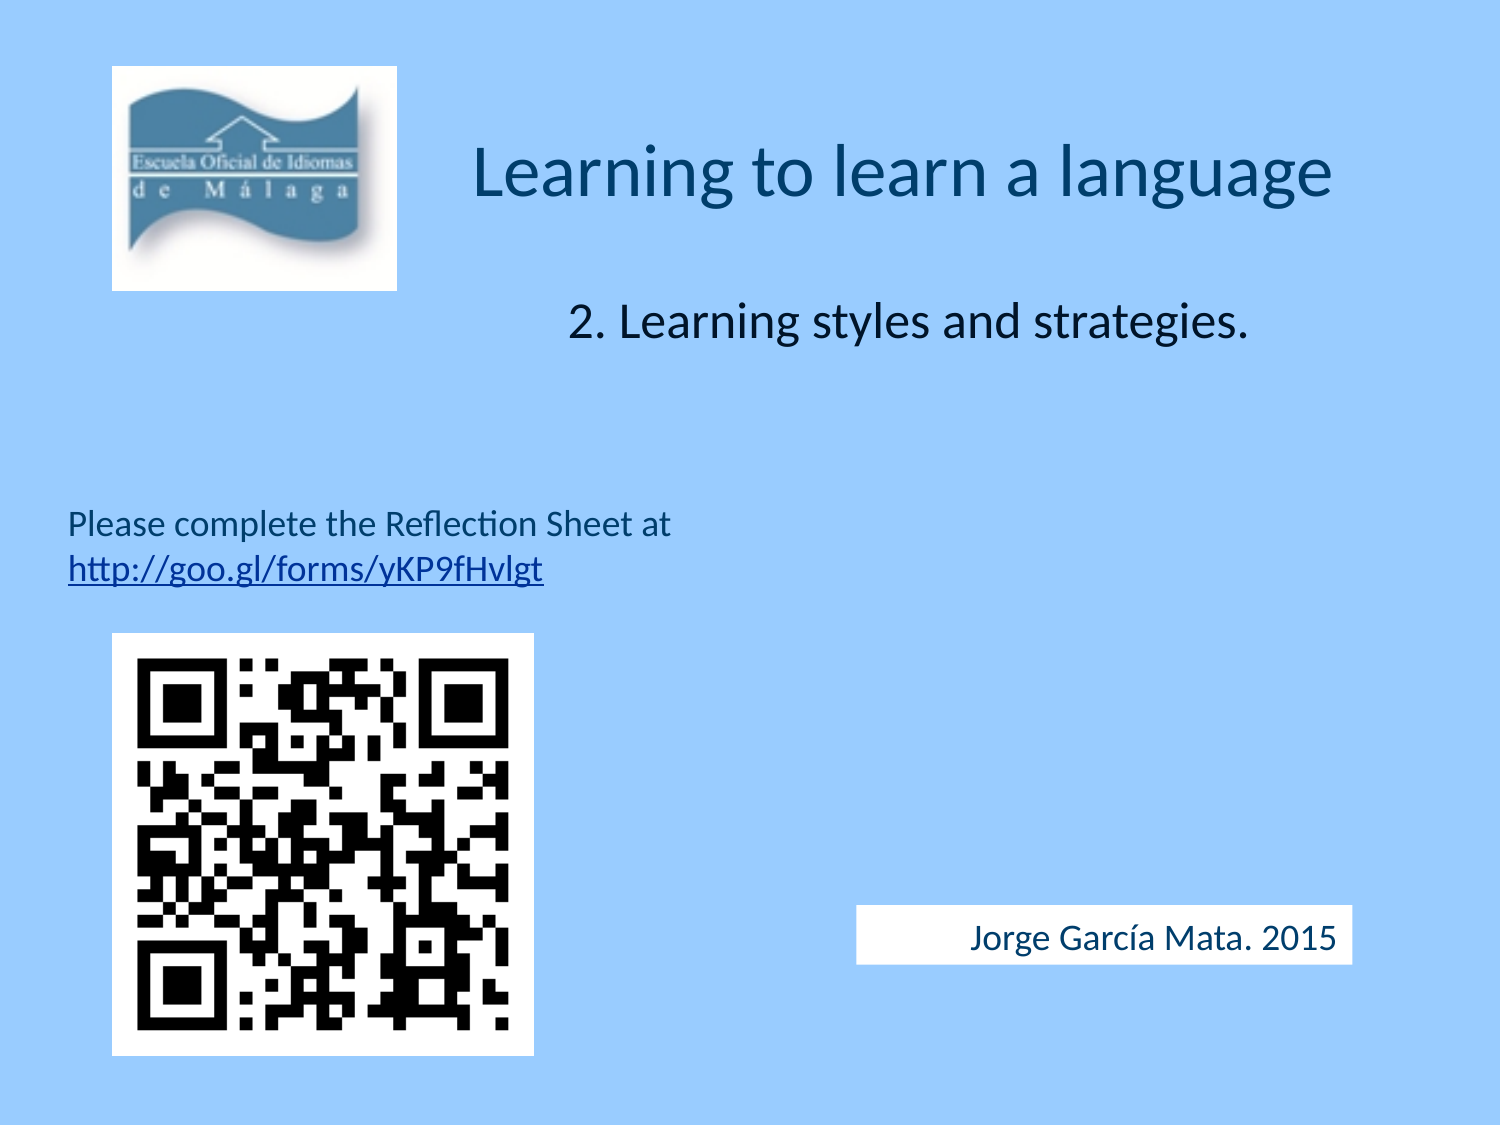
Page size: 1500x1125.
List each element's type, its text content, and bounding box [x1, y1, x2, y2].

picture [111, 66, 398, 291]
text_box Jorge García Mata. 2015 [856, 905, 1353, 965]
title Learning to learn a language [419, 78, 1388, 256]
subtitle 2. Learning styles and strategies. [478, 278, 1341, 393]
text_box Please complete the Reflection Sheet at http://goo.gl/forms/yKP9fHvlgt [53, 491, 703, 642]
picture [111, 633, 535, 1056]
